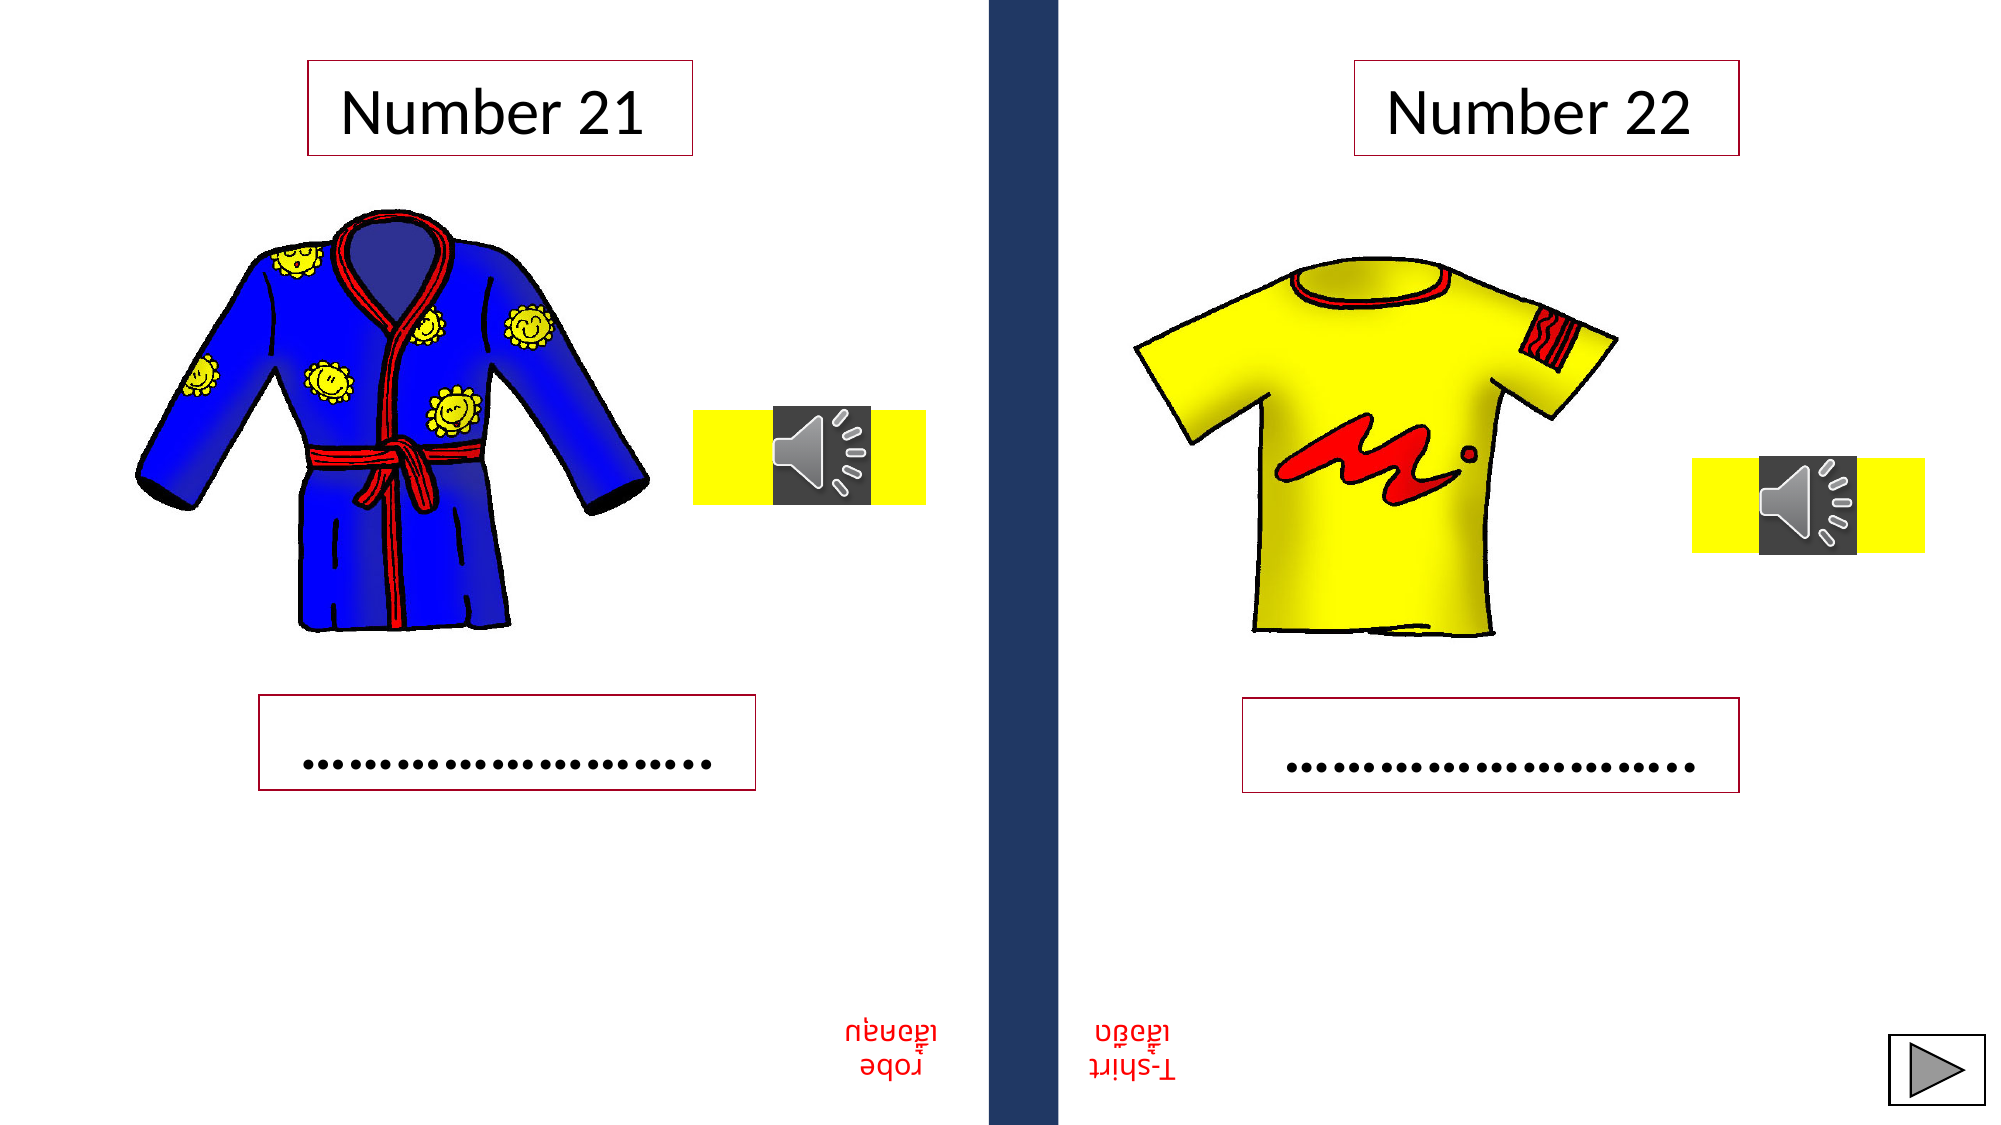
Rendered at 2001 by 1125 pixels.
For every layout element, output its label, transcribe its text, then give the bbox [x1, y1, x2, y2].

text_box Number 21 [308, 60, 693, 156]
table_header [693, 410, 772, 505]
picture [113, 203, 680, 649]
text_box [988, 0, 1059, 1125]
text_box robe เสื้อคลุม [809, 1011, 974, 1097]
text_box Number 22 [1354, 60, 1739, 156]
table_header [1692, 458, 1758, 553]
text_box [1888, 1034, 1986, 1106]
table_header [1859, 458, 1925, 553]
text_box T-shirt เสื้อยืด [1058, 1011, 1207, 1097]
text_box …………………….. [1242, 697, 1739, 793]
text_box …………………….. [259, 695, 756, 790]
table_header [873, 410, 926, 505]
picture [1758, 455, 1859, 556]
picture [1104, 236, 1646, 680]
picture [772, 405, 873, 506]
